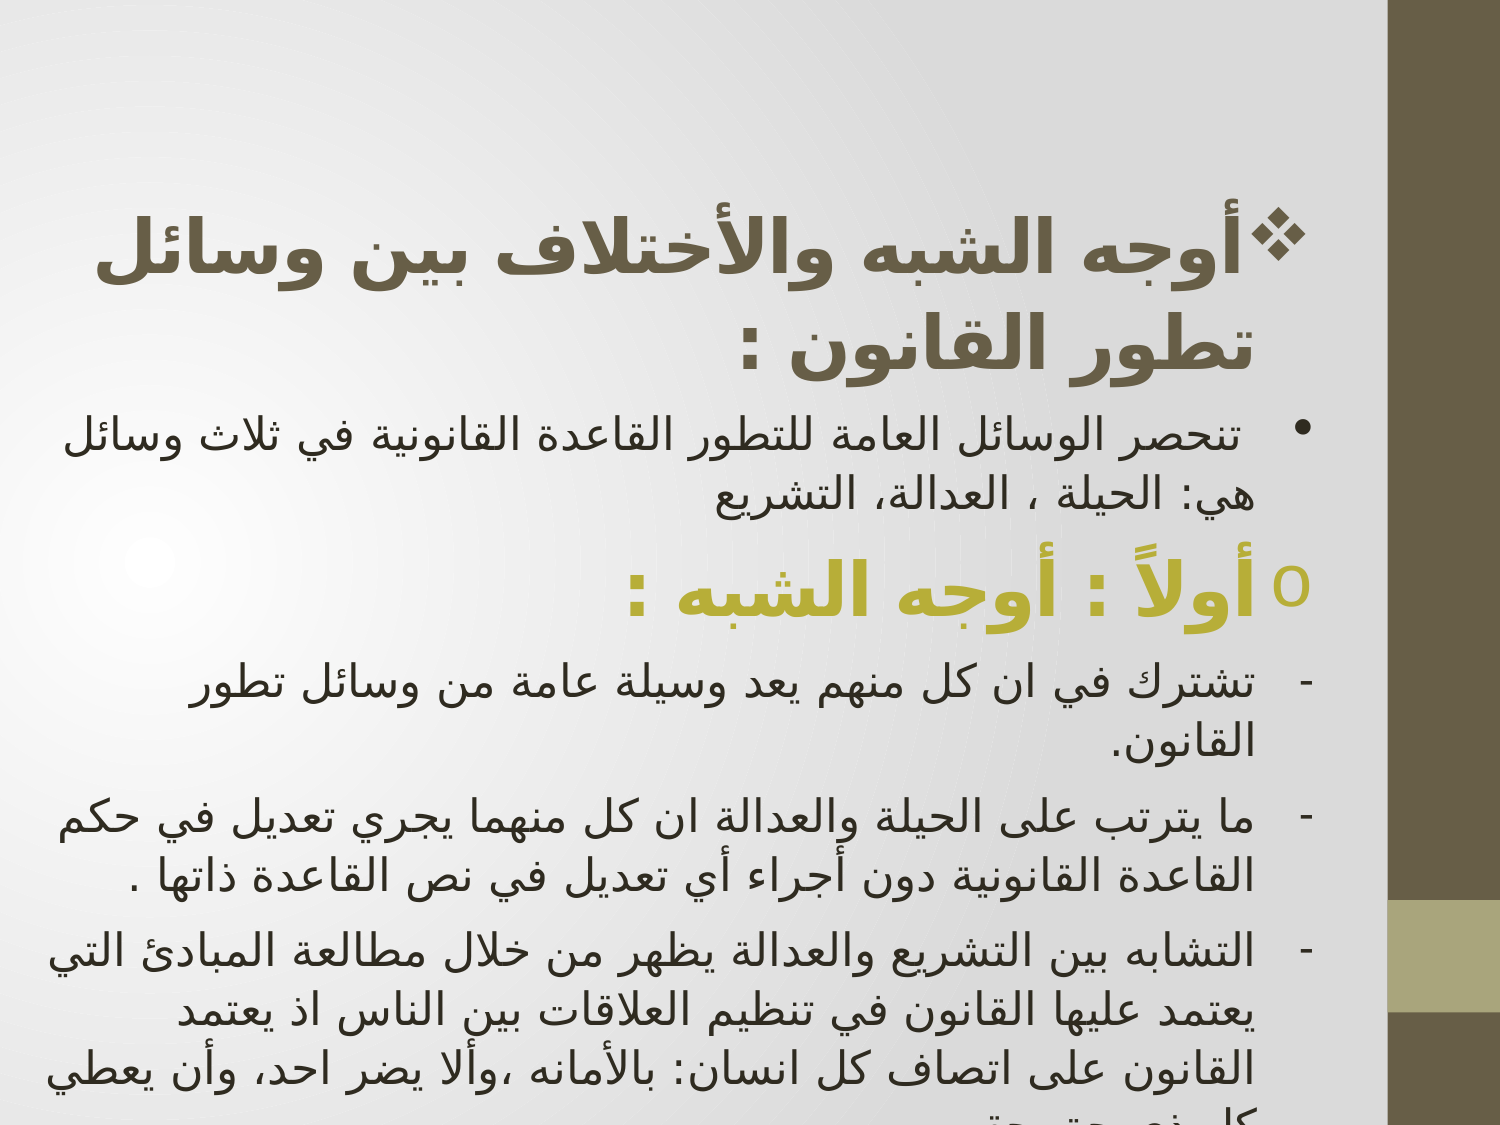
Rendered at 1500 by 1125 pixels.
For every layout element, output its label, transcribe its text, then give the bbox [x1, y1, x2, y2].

text_box أوجه الشبه والأختلاف بين وسائل تطور القانون : تنحصر الوسائل العامة للتطور القاعدة القانونية في ثلاث وسائل هي: الحيلة ، العدالة، التشريع أولاً : أوجه الشبه : تشترك في ان كل منهم يعد وسيلة عامة من وسائل تطور القانون. ما يترتب على الحيلة والعدالة ان كل منهما يجري تعديل في حكم القاعدة القانونية دون أجراء أي تعديل في نص القاعدة ذاتها . التشابه بين التشريع والعدالة يظهر من خلال مطالعة المبادئ التي يعتمد عليها القانون في تنظيم العلاقات بين الناس اذ يعتمد القانون على اتصاف كل انسان: بالأمانه ،وألا يضر احد، وأن يعطي كل ذي حق حقه. يتفق التشريع مع العدالة ان تعديل كل منهما للنظم القانونية يكون بشكل مباشر وصريح. [29, 184, 1329, 1125]
